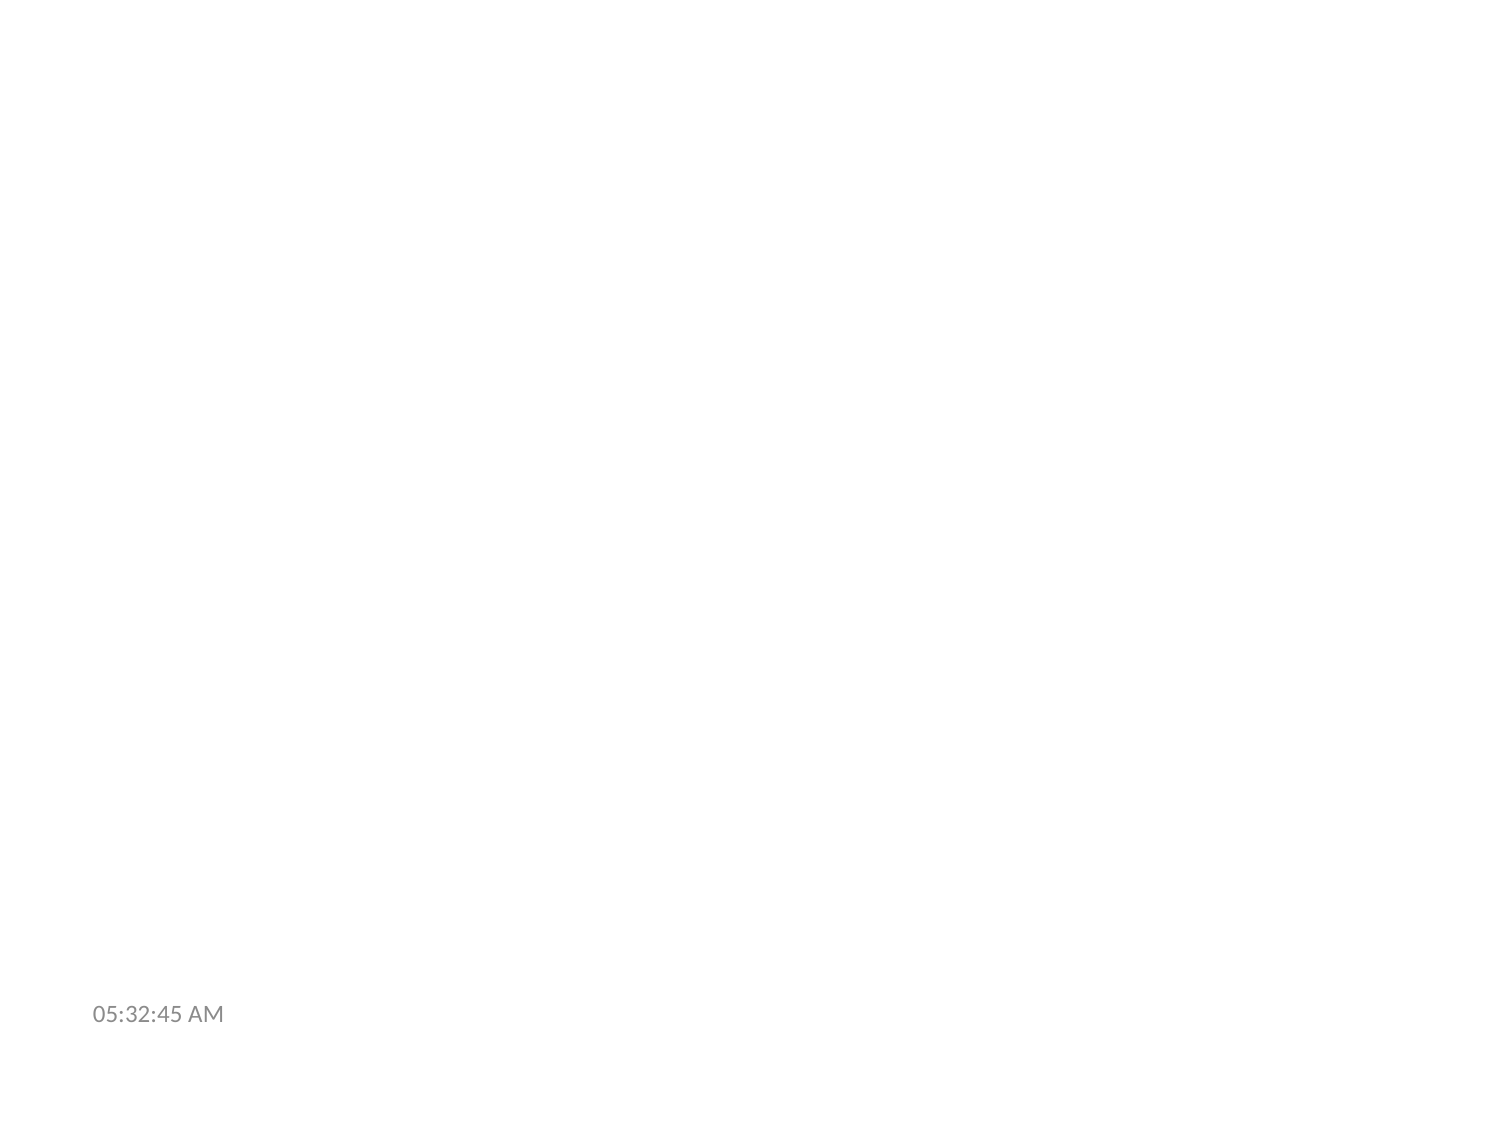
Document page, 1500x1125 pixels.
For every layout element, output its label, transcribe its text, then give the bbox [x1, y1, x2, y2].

text_box 3:35:09 PM [77, 982, 428, 1043]
